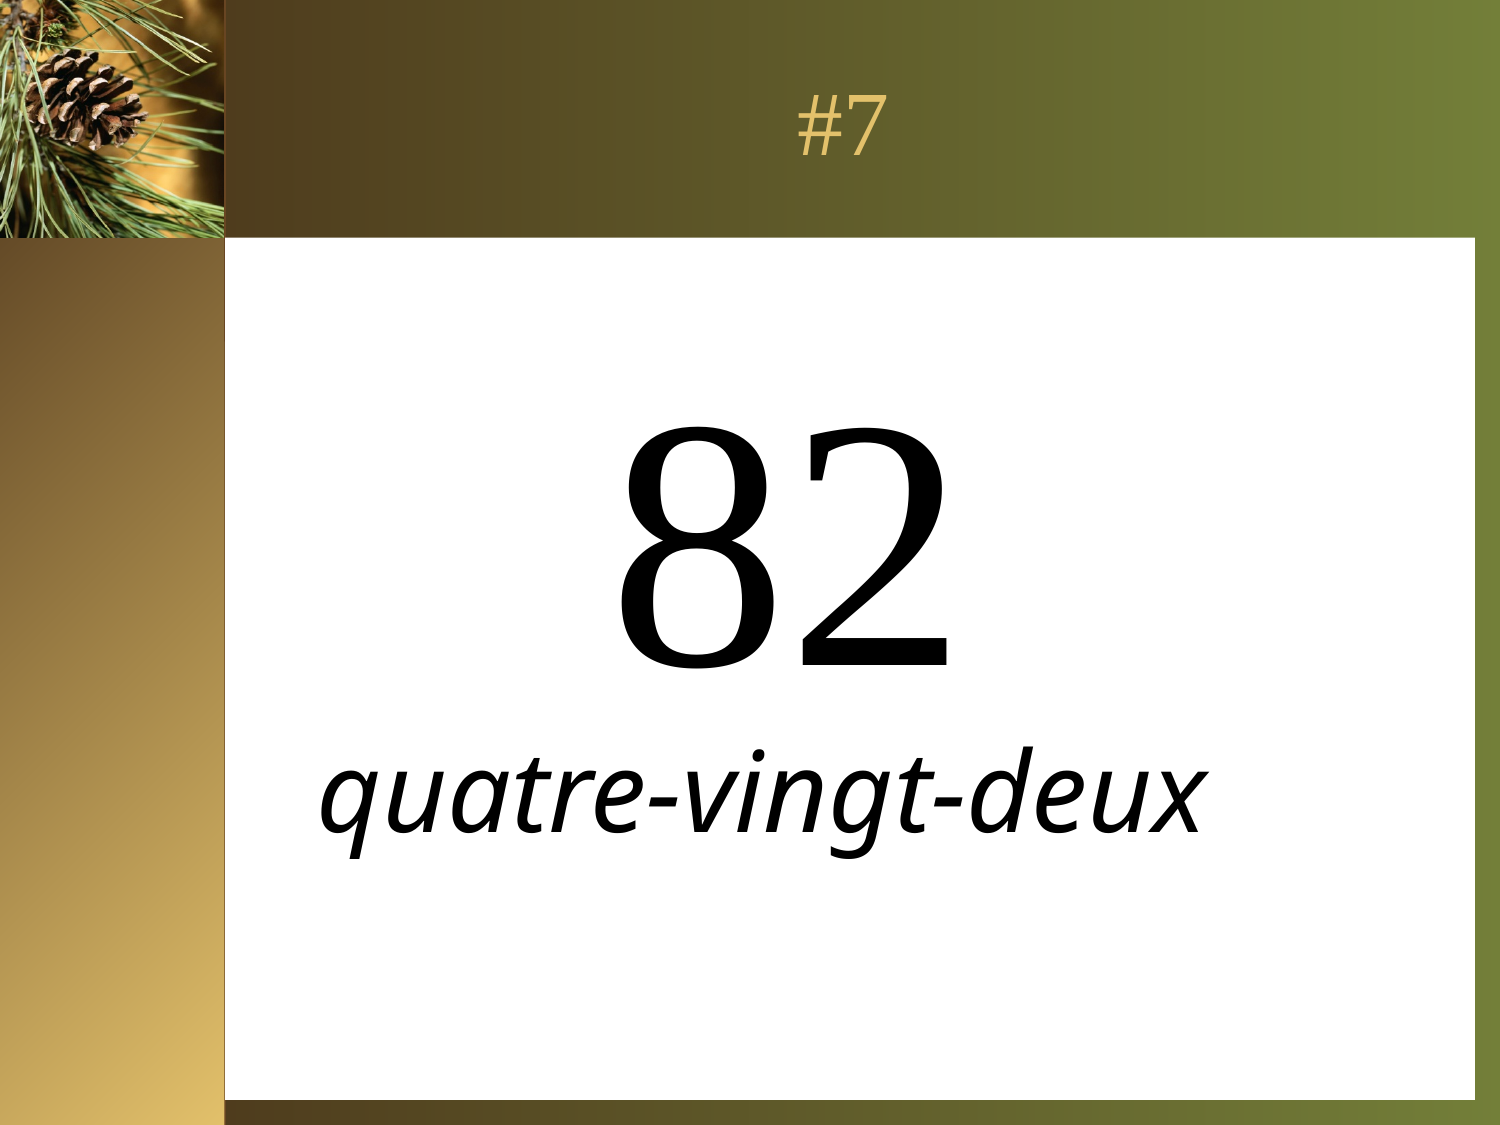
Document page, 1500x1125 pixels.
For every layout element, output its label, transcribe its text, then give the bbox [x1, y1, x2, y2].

text_box 82 [437, 299, 1138, 712]
picture [0, 0, 224, 238]
title #7 [249, 24, 1438, 213]
text_box quatre-vingt-deux [124, 712, 1400, 886]
